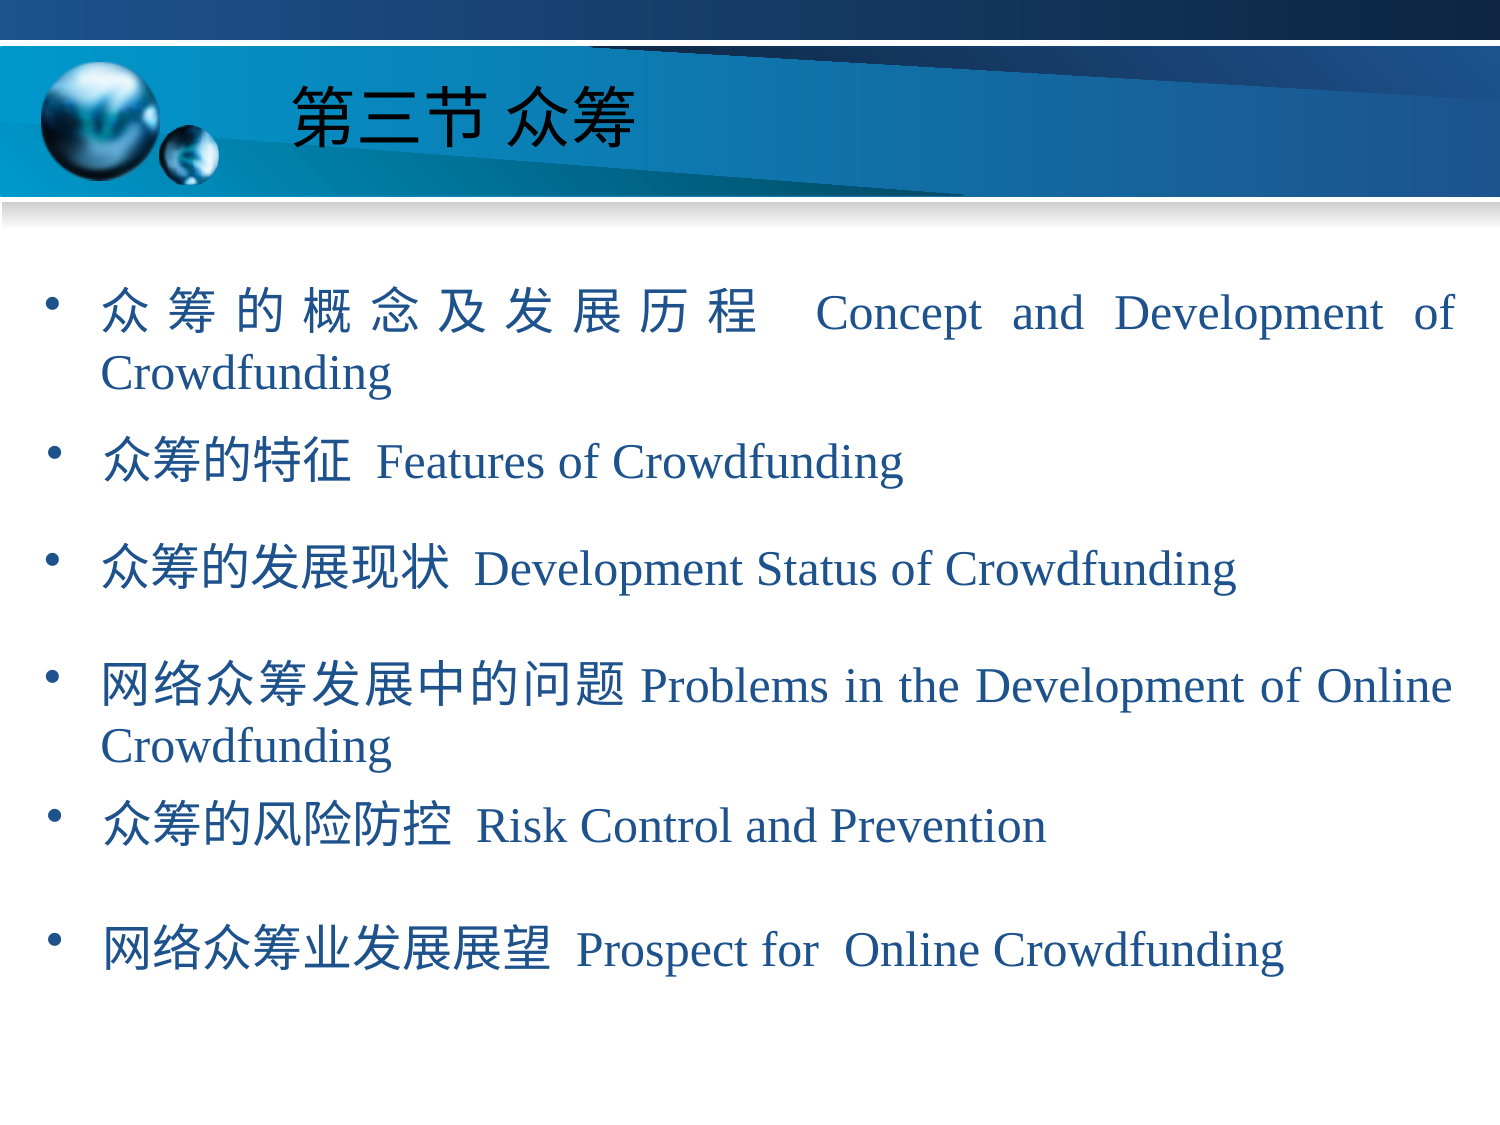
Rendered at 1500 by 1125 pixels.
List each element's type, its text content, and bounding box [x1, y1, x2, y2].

text_box 众筹的发展现状 Development Status of Crowdfunding [29, 528, 1459, 603]
text_box 众筹的风险防控 Risk Control and Prevention [31, 784, 1471, 860]
text_box 网络众筹业发展展望 Prospect for Online Crowdfunding [31, 908, 1469, 984]
text_box 众筹的概念及发展历程 Concept and Development of Crowdfunding [29, 271, 1471, 407]
text_box 众筹的特征 Features of Crowdfunding [31, 420, 1459, 496]
title 第三节 众筹 [274, 44, 1363, 188]
text_box 网络众筹发展中的问题Problems in the Development of Online Crowdfunding [29, 644, 1469, 780]
picture [42, 63, 159, 180]
picture [160, 126, 218, 184]
